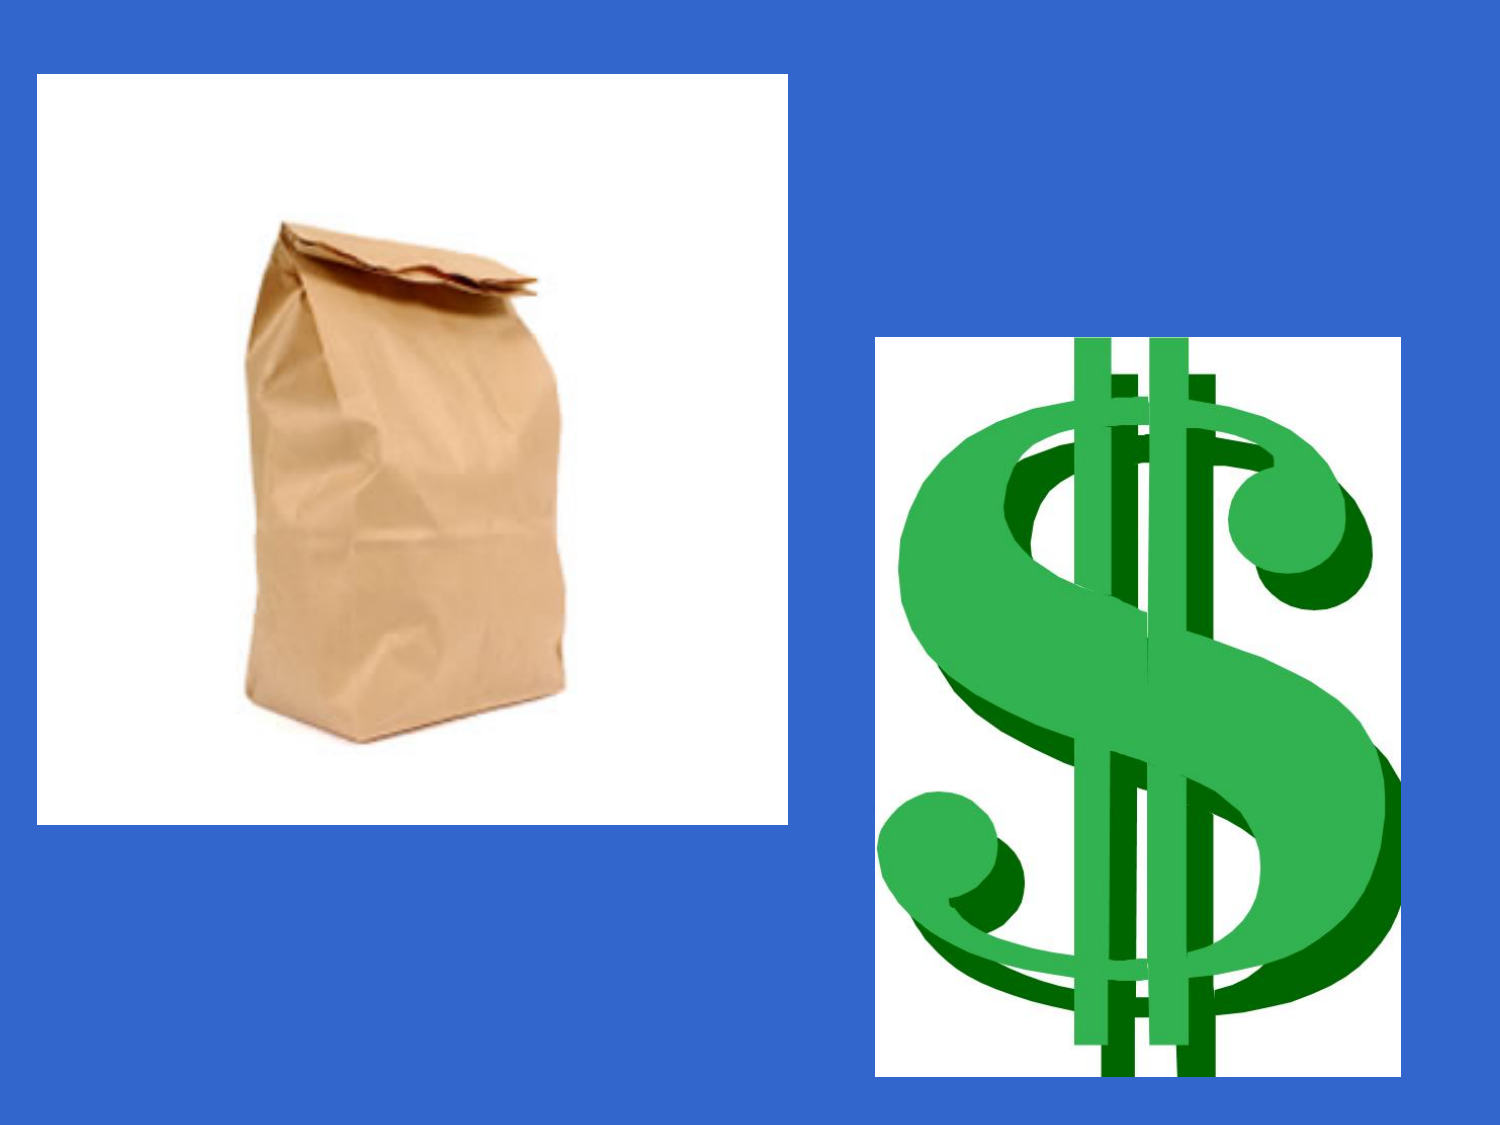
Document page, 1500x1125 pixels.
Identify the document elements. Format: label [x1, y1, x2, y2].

picture [874, 337, 1401, 1077]
picture [37, 74, 788, 826]
